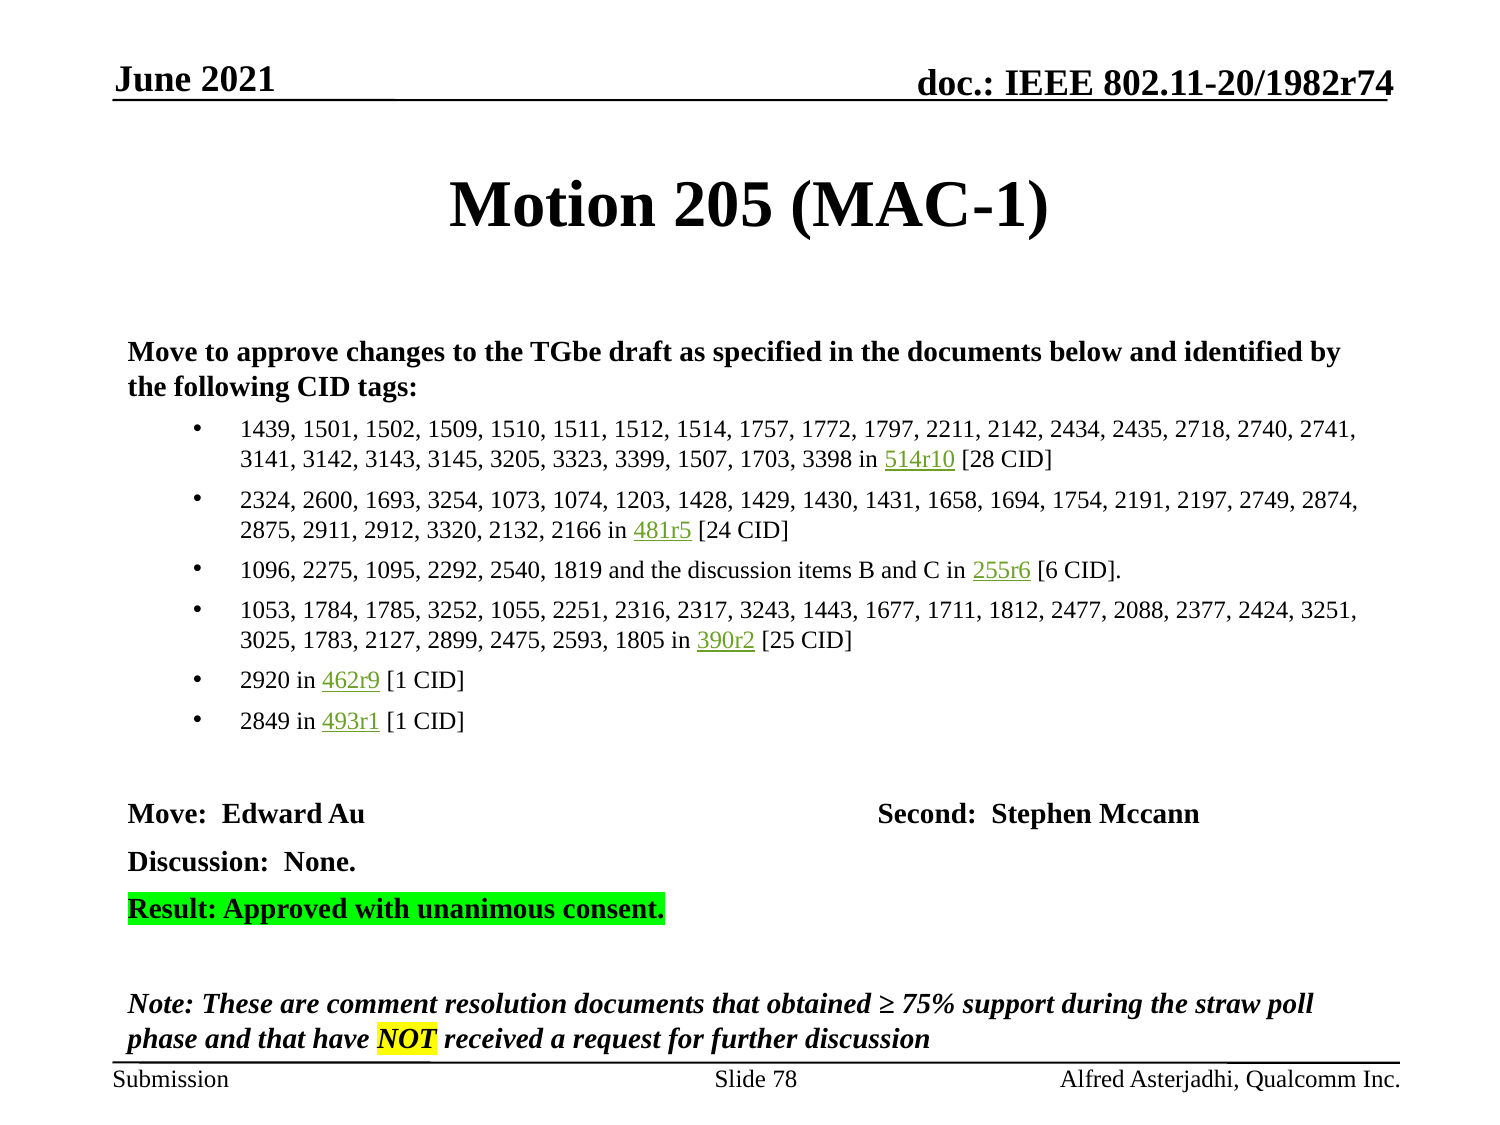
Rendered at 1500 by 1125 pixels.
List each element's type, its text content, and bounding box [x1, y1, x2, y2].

list Move to approve changes to the TGbe draft as specified in the documents below and identified by the following CID tags: 1439, 1501, 1502, 1509, 1510, 1511, 1512, 1514, 1757, 1772, 1797, 2211, 2142, 2434, 2435, 2718, 2740, 2741, 3141, 3142, 3143, 3145, 3205, 3323, 3399, 1507, 1703, 3398 in 514r10 [28 CID] 2324, 2600, 1693, 3254, 1073, 1074, 1203, 1428, 1429, 1430, 1431, 1658, 1694, 1754, 2191, 2197, 2749, 2874, 2875, 2911, 2912, 3320, 2132, 2166 in 481r5 [24 CID] 1096, 2275, 1095, 2292, 2540, 1819 and the discussion items B and C in 255r6 [6 CID]. 1053, 1784, 1785, 3252, 1055, 2251, 2316, 2317, 3243, 1443, 1677, 1711, 1812, 2477, 2088, 2377, 2424, 3251, 3025, 1783, 2127, 2899, 2475, 2593, 1805 in 390r2 [25 CID] 2920 in 462r9 [1 CID] 2849 in 493r1 [1 CID] Move: Edward Au Second: Stephen Mccann Discussion: None. Result: Approved with unanimous consent. Note: These are comment resolution documents that obtained ≥ 75% support during the straw poll phase and that have NOT received a request for further discussion [112, 324, 1388, 1063]
slide_number Slide 78 [712, 1061, 800, 1123]
footer Alfred Asterjadhi, Qualcomm Inc. [878, 1061, 1402, 1093]
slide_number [114, 54, 423, 100]
title Motion 205 (MAC-1) [112, 112, 1388, 288]
